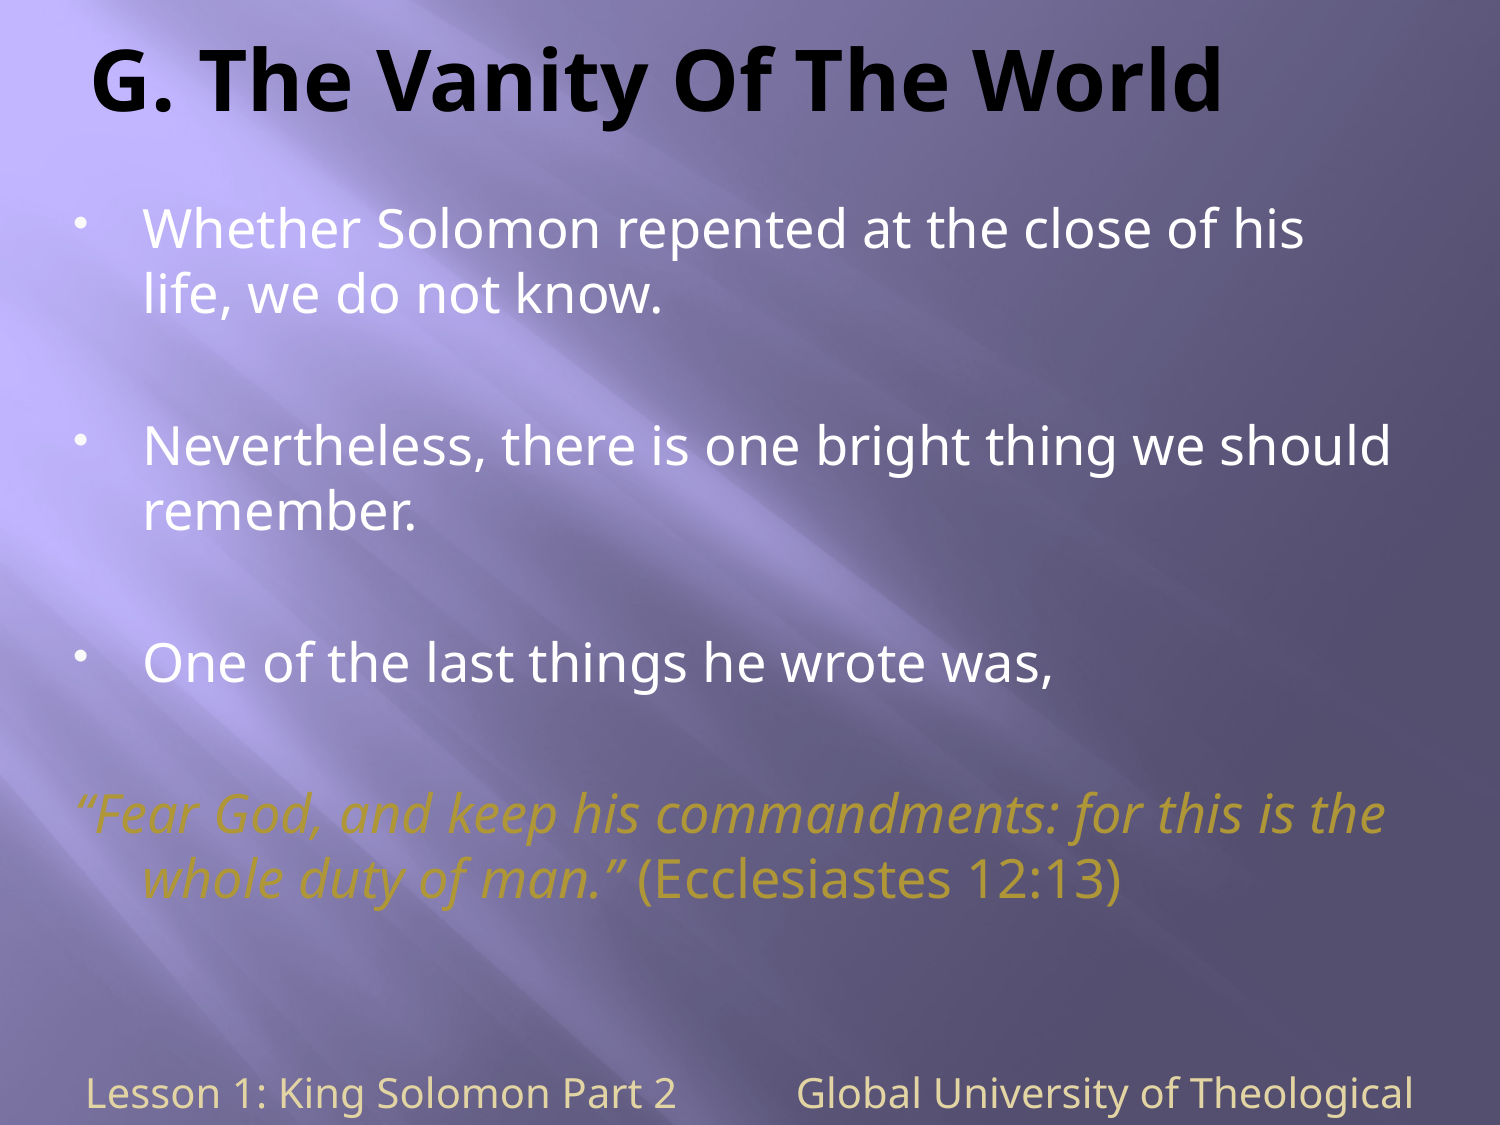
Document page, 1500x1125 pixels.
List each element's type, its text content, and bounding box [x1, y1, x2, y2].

text_box Lesson 1: King Solomon Part 2 Global University of Theological Studies [0, 1059, 1500, 1125]
list Whether Solomon repented at the close of his life, we do not know. Nevertheless, there is one bright thing we should remember. One of the last things he wrote was, “Fear God, and keep his commandments: for this is the whole duty of man.” (Ecclesiastes 12:13) [37, 187, 1425, 1025]
title G. The Vanity Of The World [75, 0, 1425, 155]
